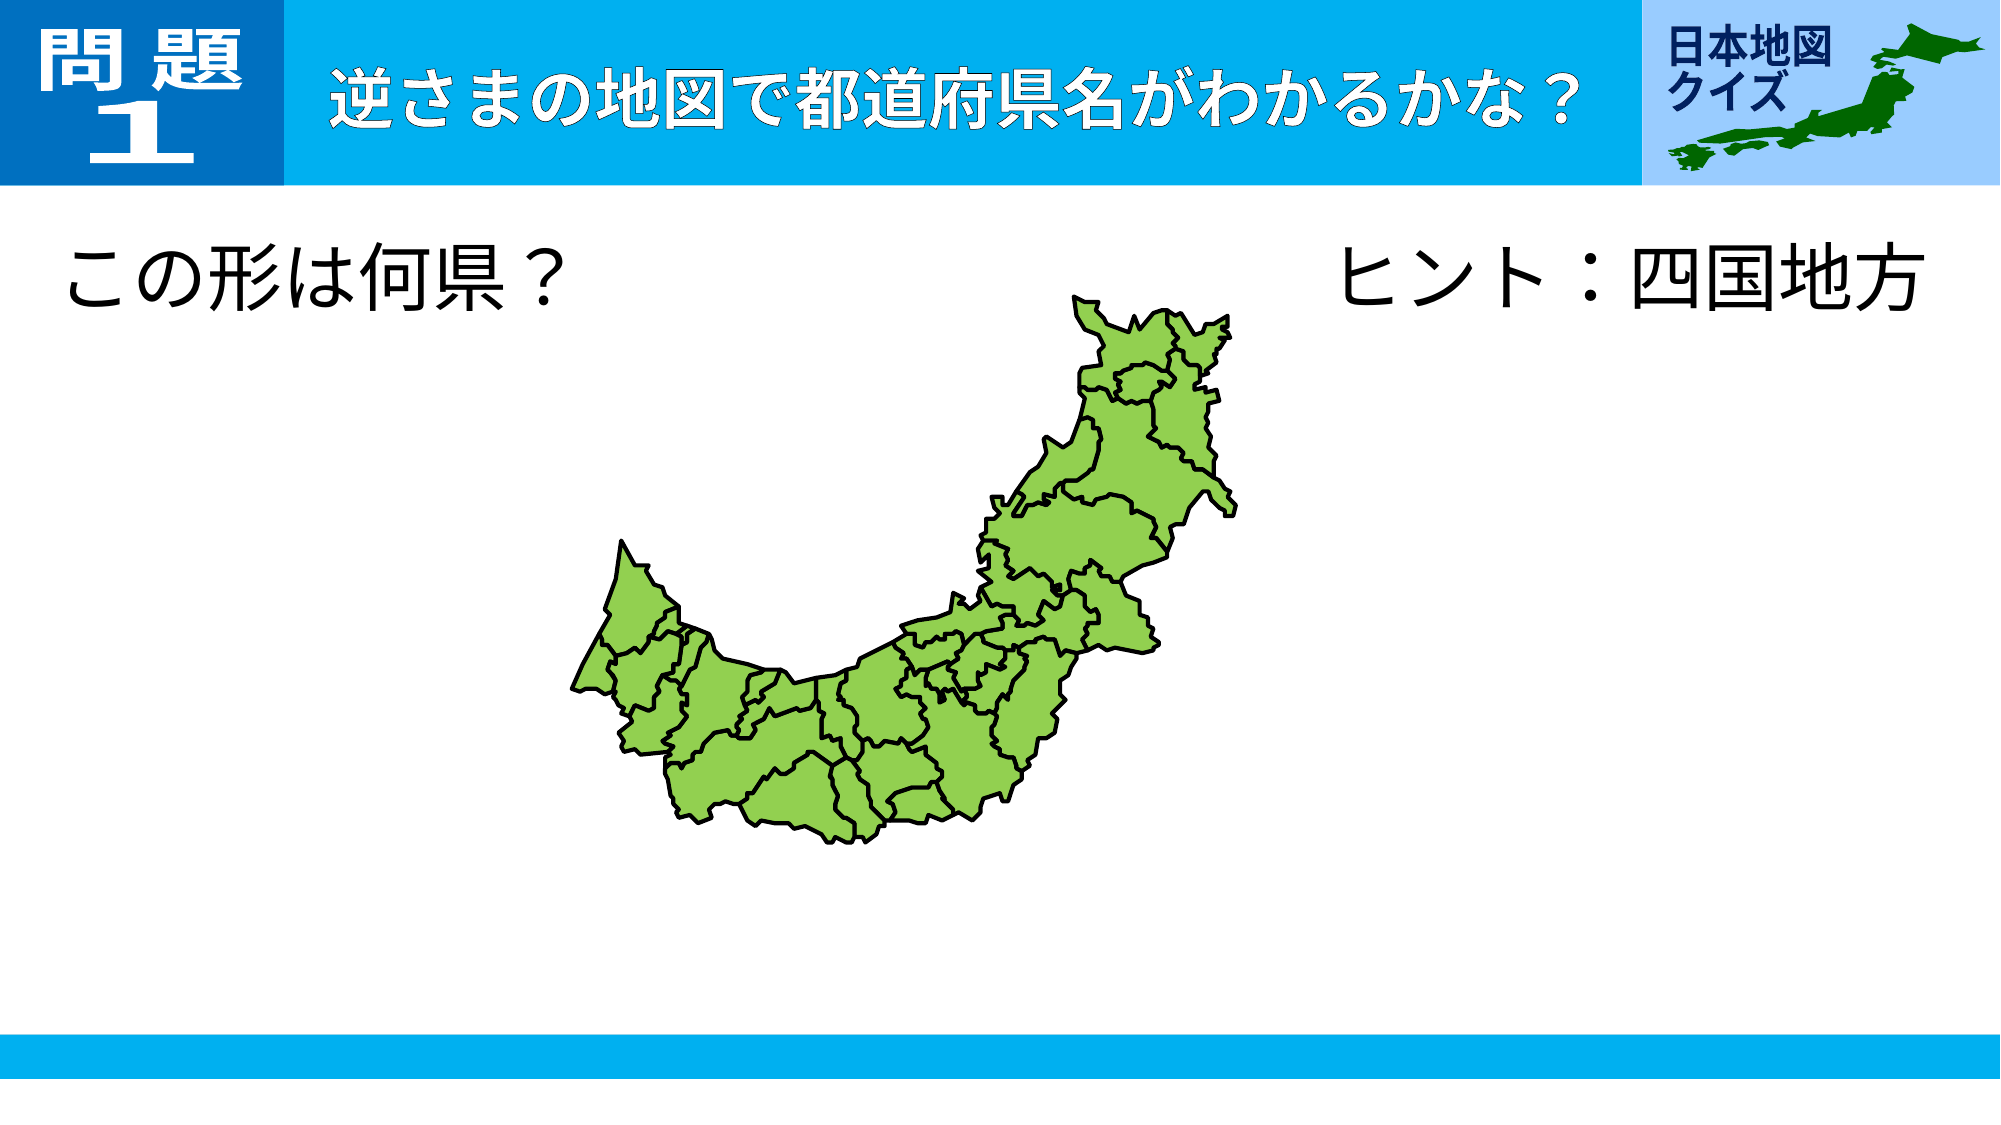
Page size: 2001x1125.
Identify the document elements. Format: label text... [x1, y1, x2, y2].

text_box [571, 296, 1236, 843]
text_box この形は何県？ [43, 222, 598, 328]
text_box [0, 1034, 2000, 1079]
text_box ヒント：四国地方 [1313, 222, 1943, 328]
